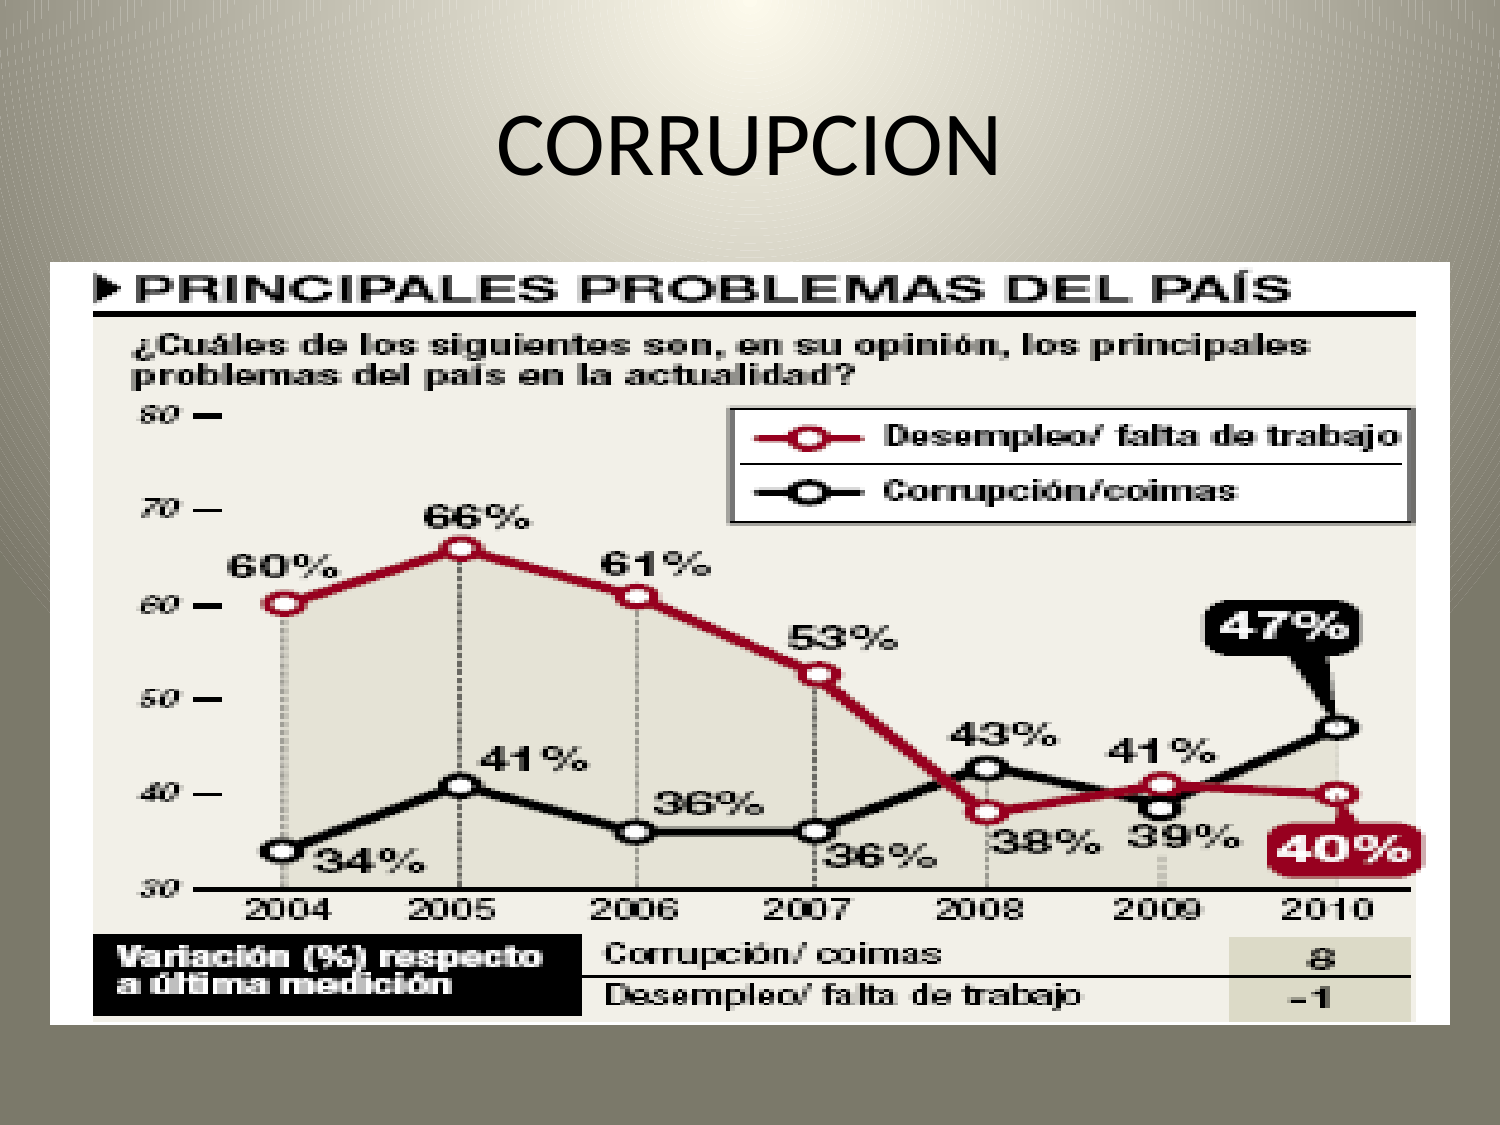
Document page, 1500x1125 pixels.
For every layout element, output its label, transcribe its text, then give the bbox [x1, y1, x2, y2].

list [49, 262, 1451, 1026]
title CORRUPCION [75, 45, 1425, 233]
